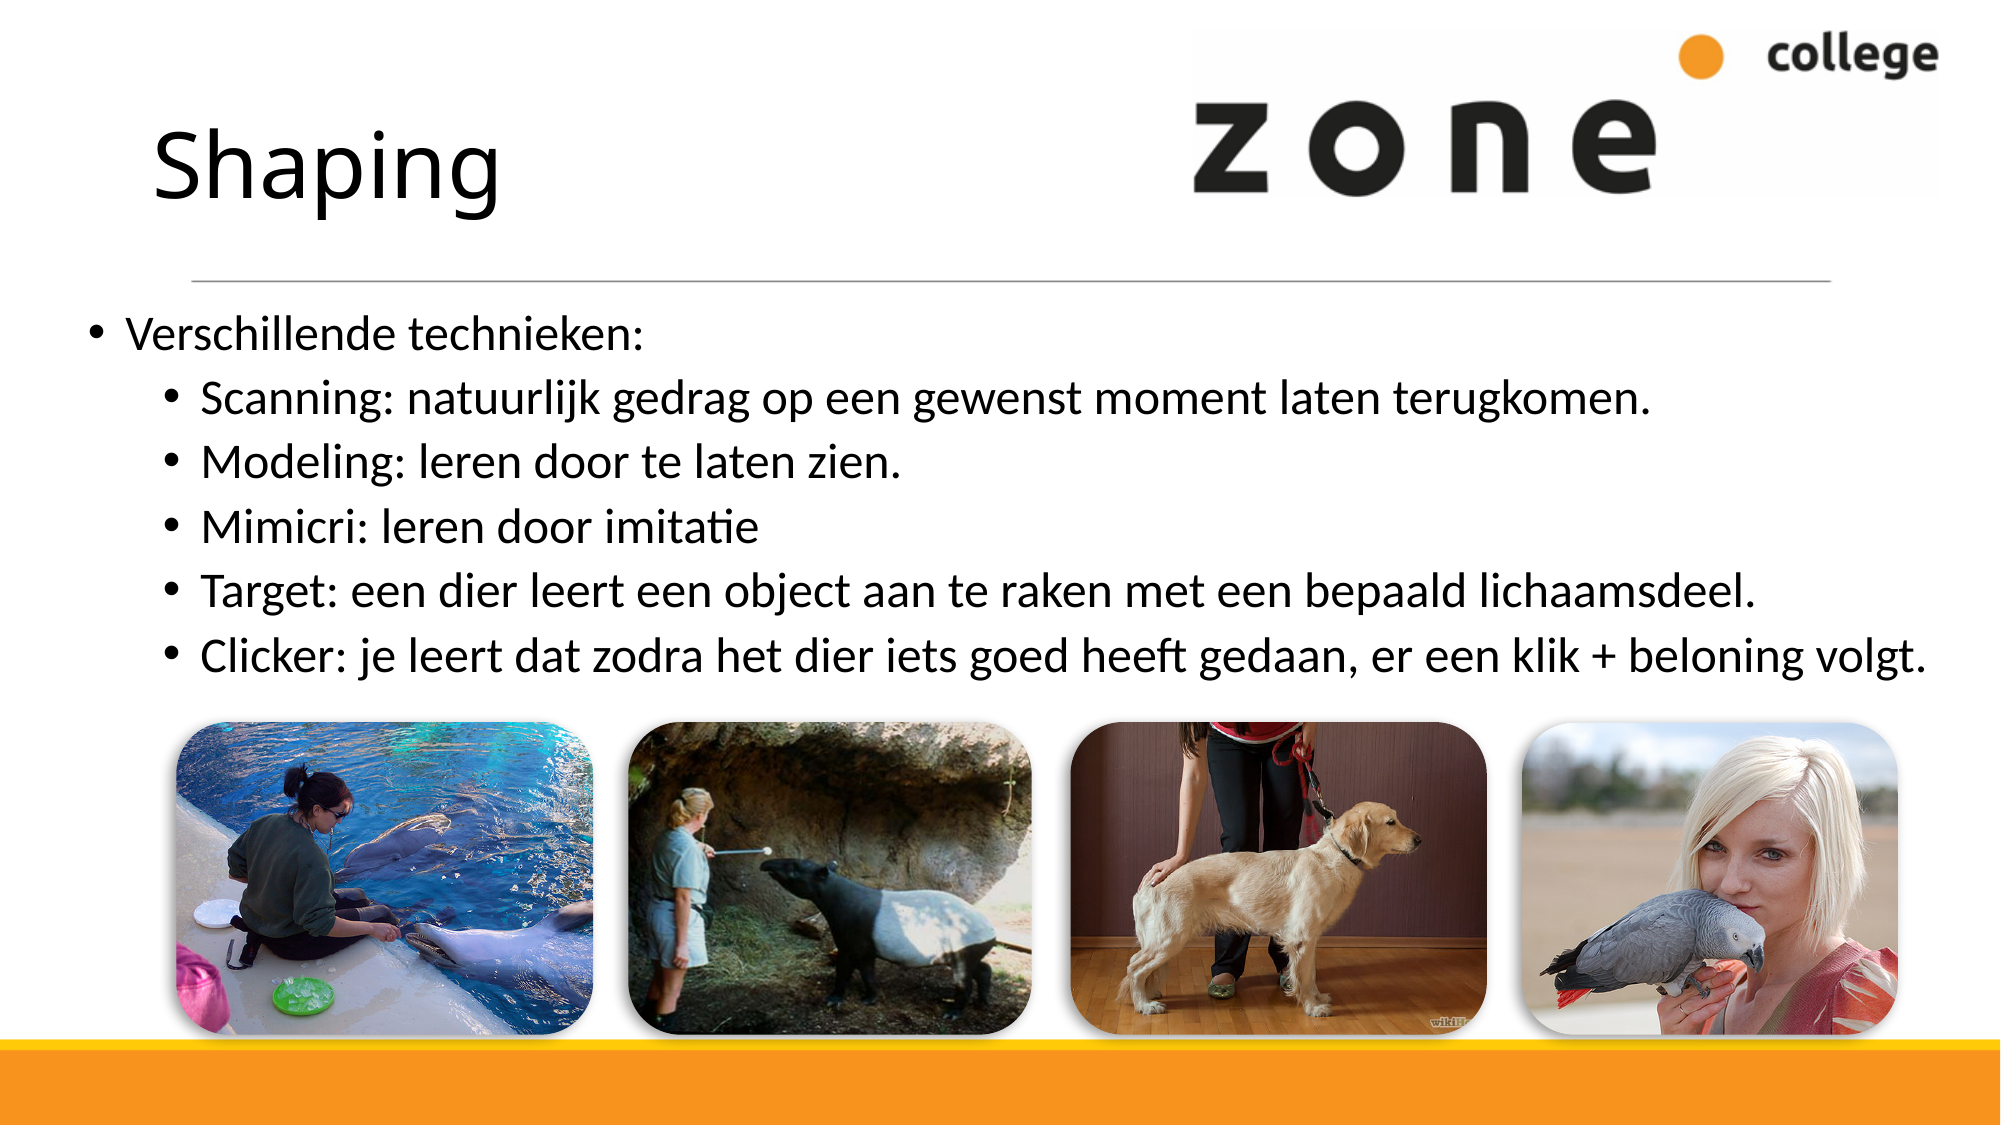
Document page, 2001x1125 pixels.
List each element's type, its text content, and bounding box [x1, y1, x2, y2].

list Verschillende technieken: Scanning: natuurlijk gedrag op een gewenst moment laten terugkomen. Modeling: leren door te laten zien. Mimicri: leren door imitatie Target: een dier leert een object aan te raken met een bepaald lichaamsdeel. Clicker: je leert dat zodra het dier iets goed heeft gedaan, er een klik + beloning volgt. [72, 299, 1944, 1014]
picture [0, 0, 2001, 1125]
title Shaping [137, 59, 1863, 278]
